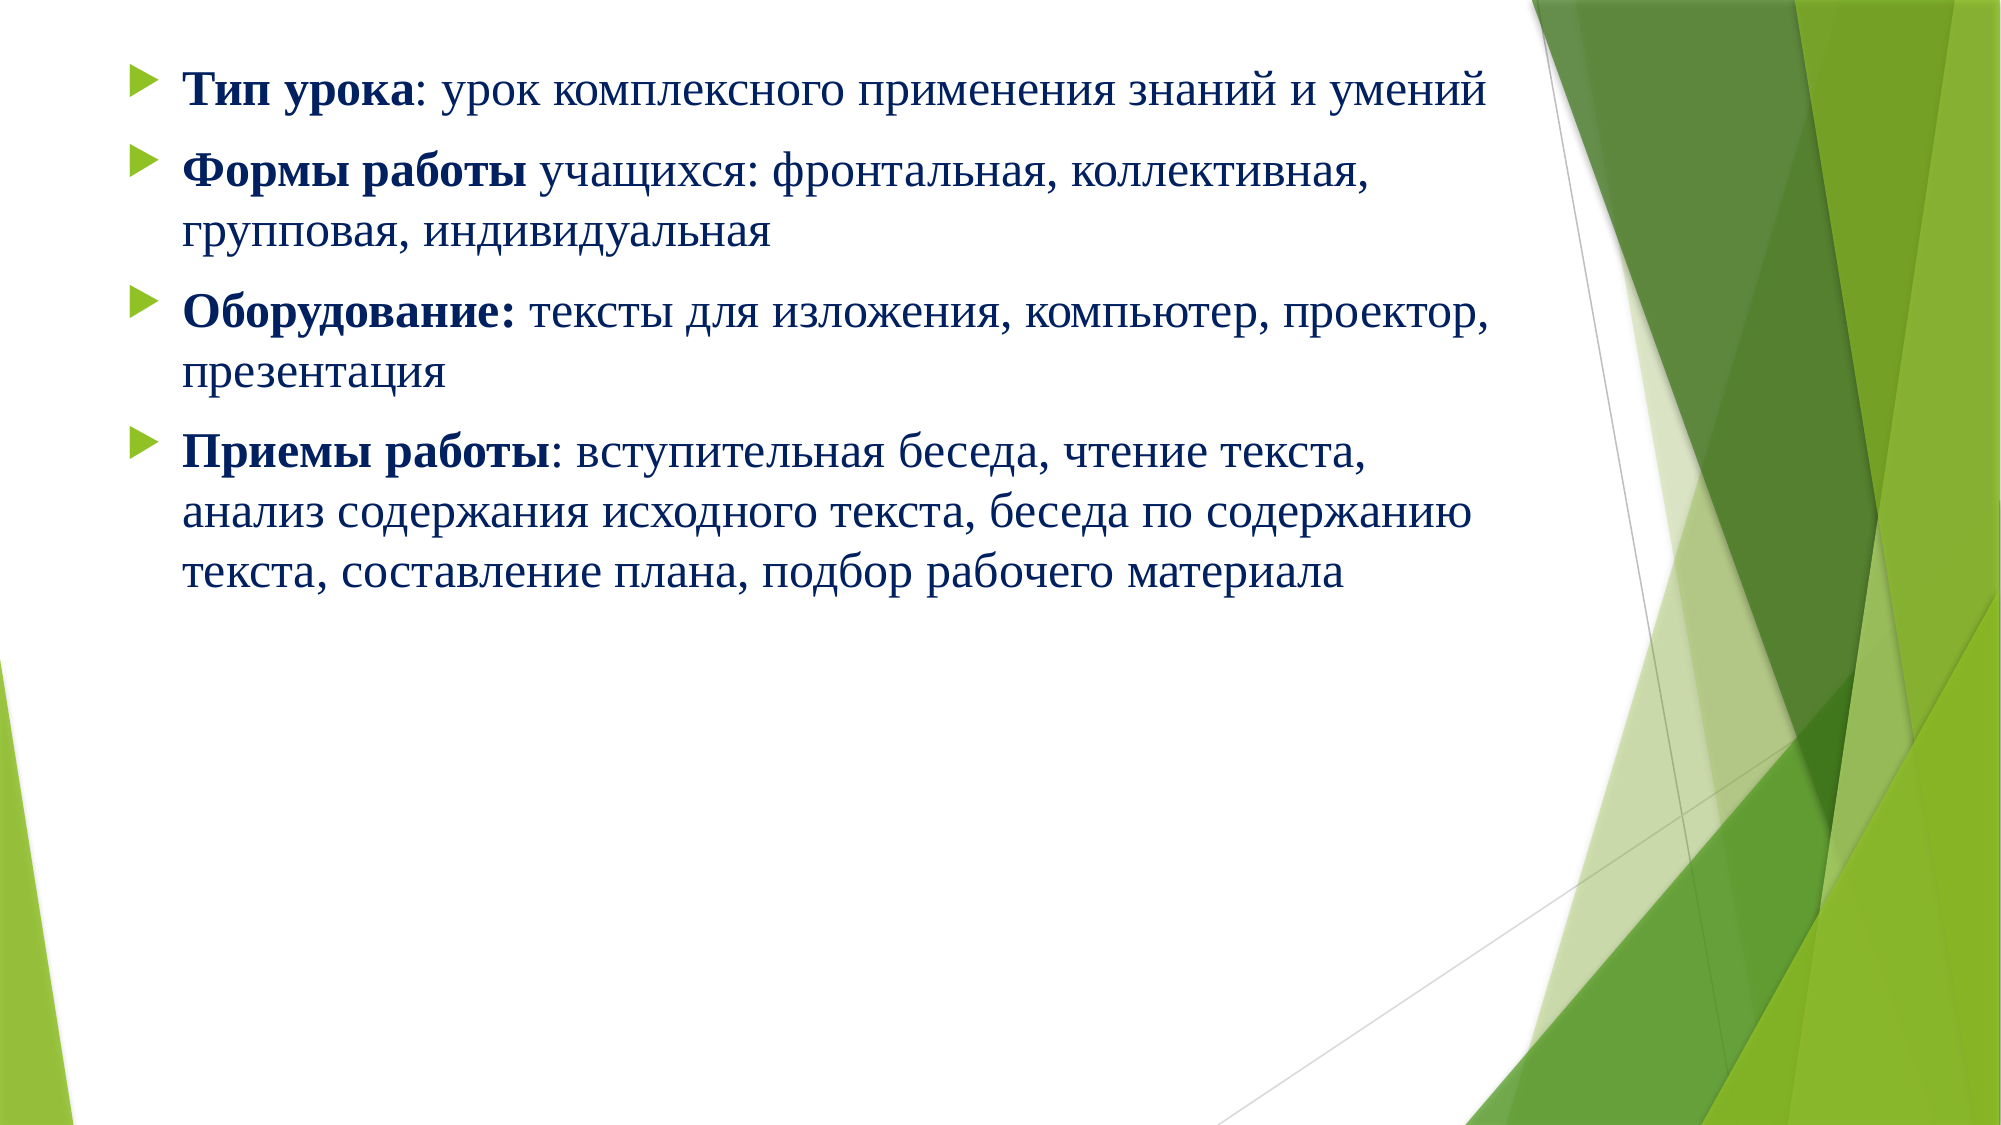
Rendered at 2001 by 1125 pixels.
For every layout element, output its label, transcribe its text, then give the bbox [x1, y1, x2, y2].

list Тип урока: урок комплексного применения знаний и умений Формы работы учащихся: фронтальная, коллективная, групповая, индивидуальная Оборудование: тексты для изложения, компьютер, проектор, презентация Приемы работы: вступительная беседа, чтение текста, анализ содержания исходного текста, беседа по содержанию текста, составление плана, подбор рабочего материала [111, 47, 1522, 991]
